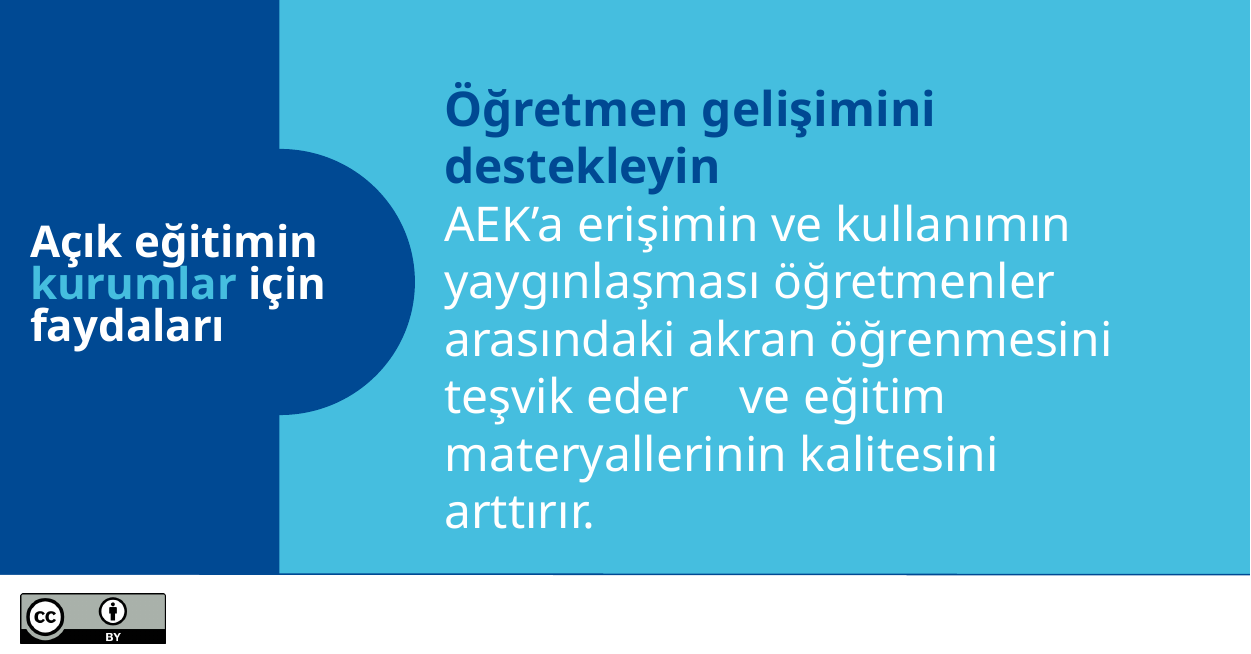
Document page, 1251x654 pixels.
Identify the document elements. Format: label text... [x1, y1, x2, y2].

text_box Açık eğitimin kurumlar için faydaları [15, 209, 393, 366]
text_box [0, 0, 280, 573]
text_box Öğretmen gelişimini destekleyin AEK’a erişimin ve kullanımın yaygınlaşması öğretmenler arasındaki akran öğrenmesini teşvik eder ve eğitim materyallerinin kalitesini arttırır. [429, 63, 1179, 554]
text_box [167, 148, 415, 355]
text_box [175, 366, 385, 416]
text_box [0, 582, 1250, 654]
picture [20, 592, 166, 645]
